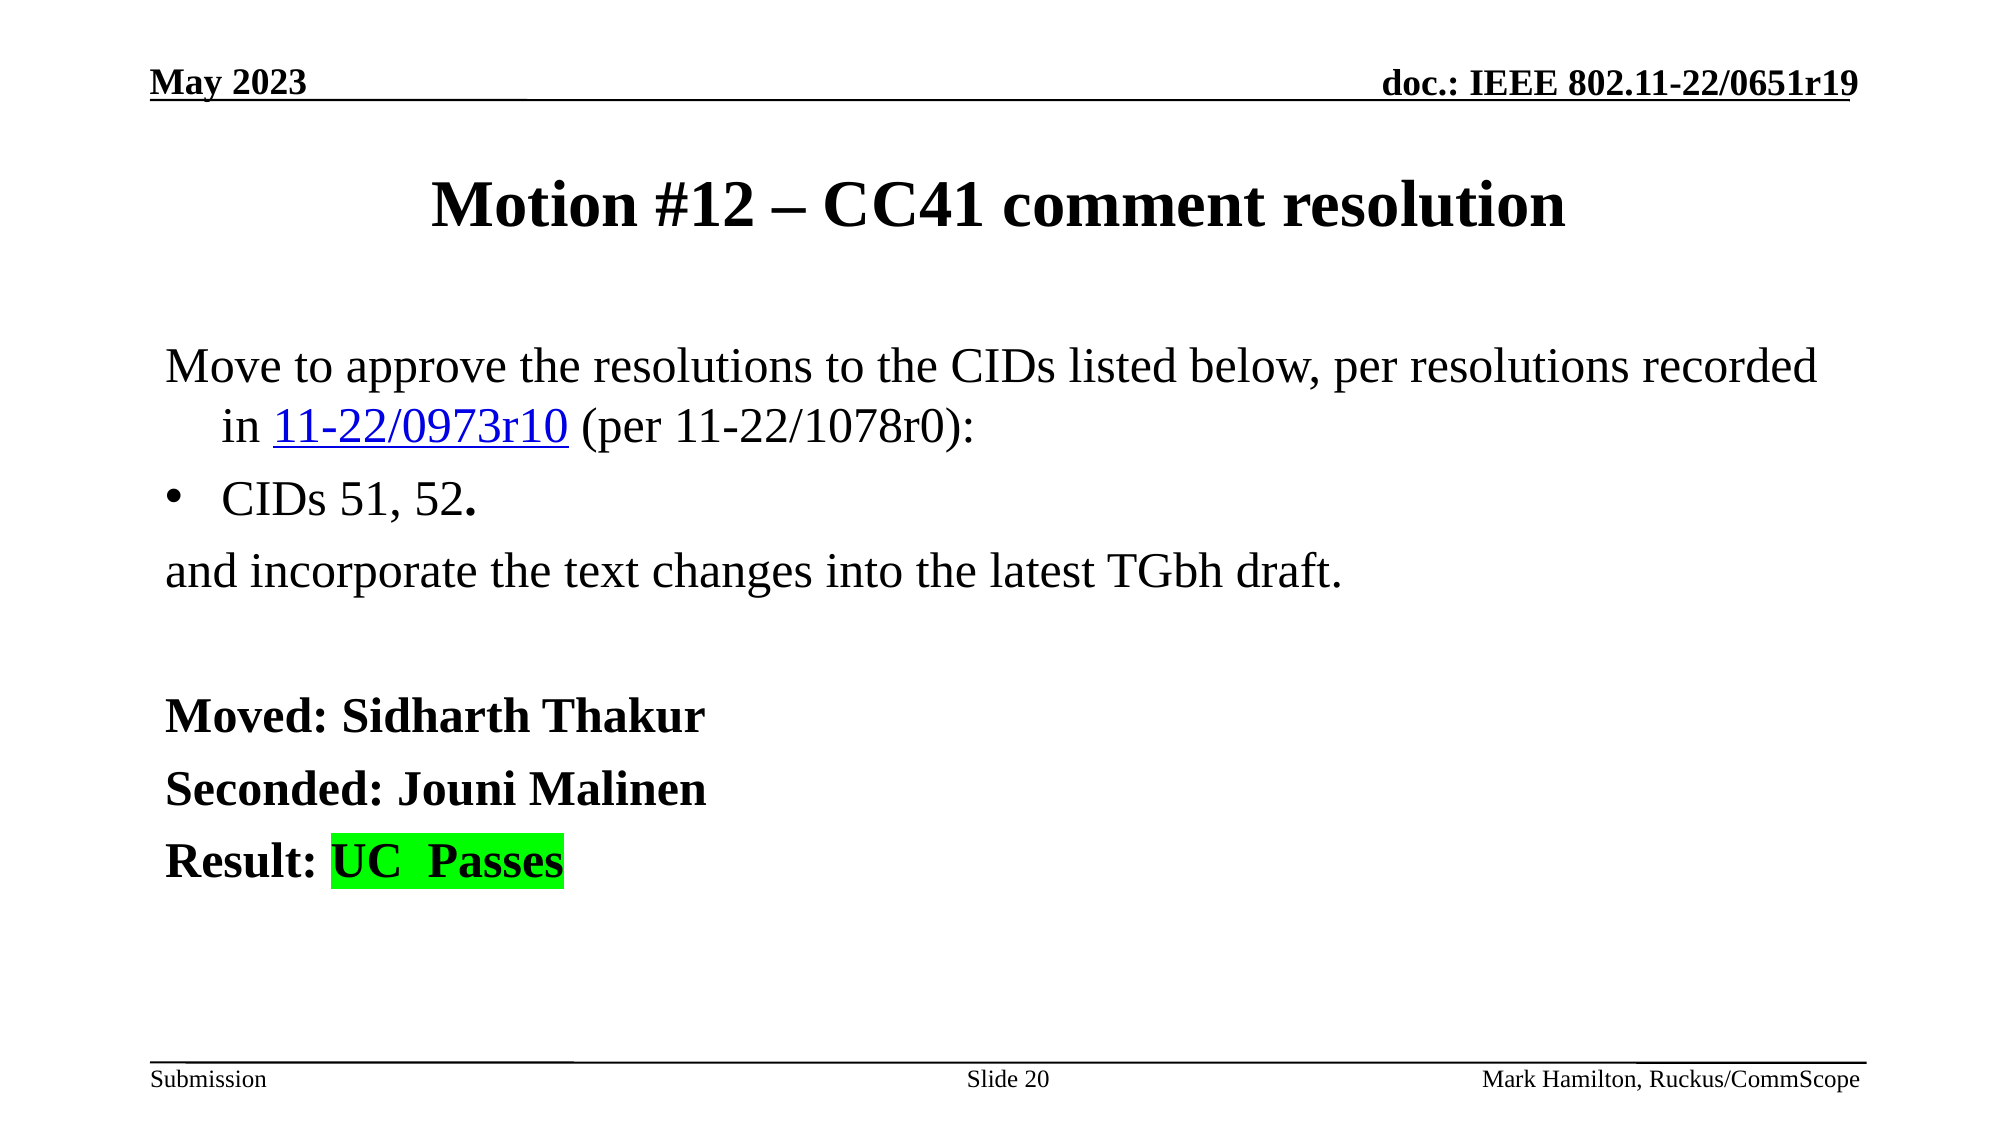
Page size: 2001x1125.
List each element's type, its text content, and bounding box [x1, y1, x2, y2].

slide_number Slide 20 [950, 1061, 1067, 1123]
list Move to approve the resolutions to the CIDs listed below, per resolutions recorded in 11-22/0973r10 (per 11-22/1078r0): CIDs 51, 52. and incorporate the text changes into the latest TGbh draft. Moved: Sidharth Thakur Seconded: Jouni Malinen Result: UC Passes [149, 324, 1850, 1000]
title Motion #12 – CC41 comment resolution [149, 112, 1850, 288]
